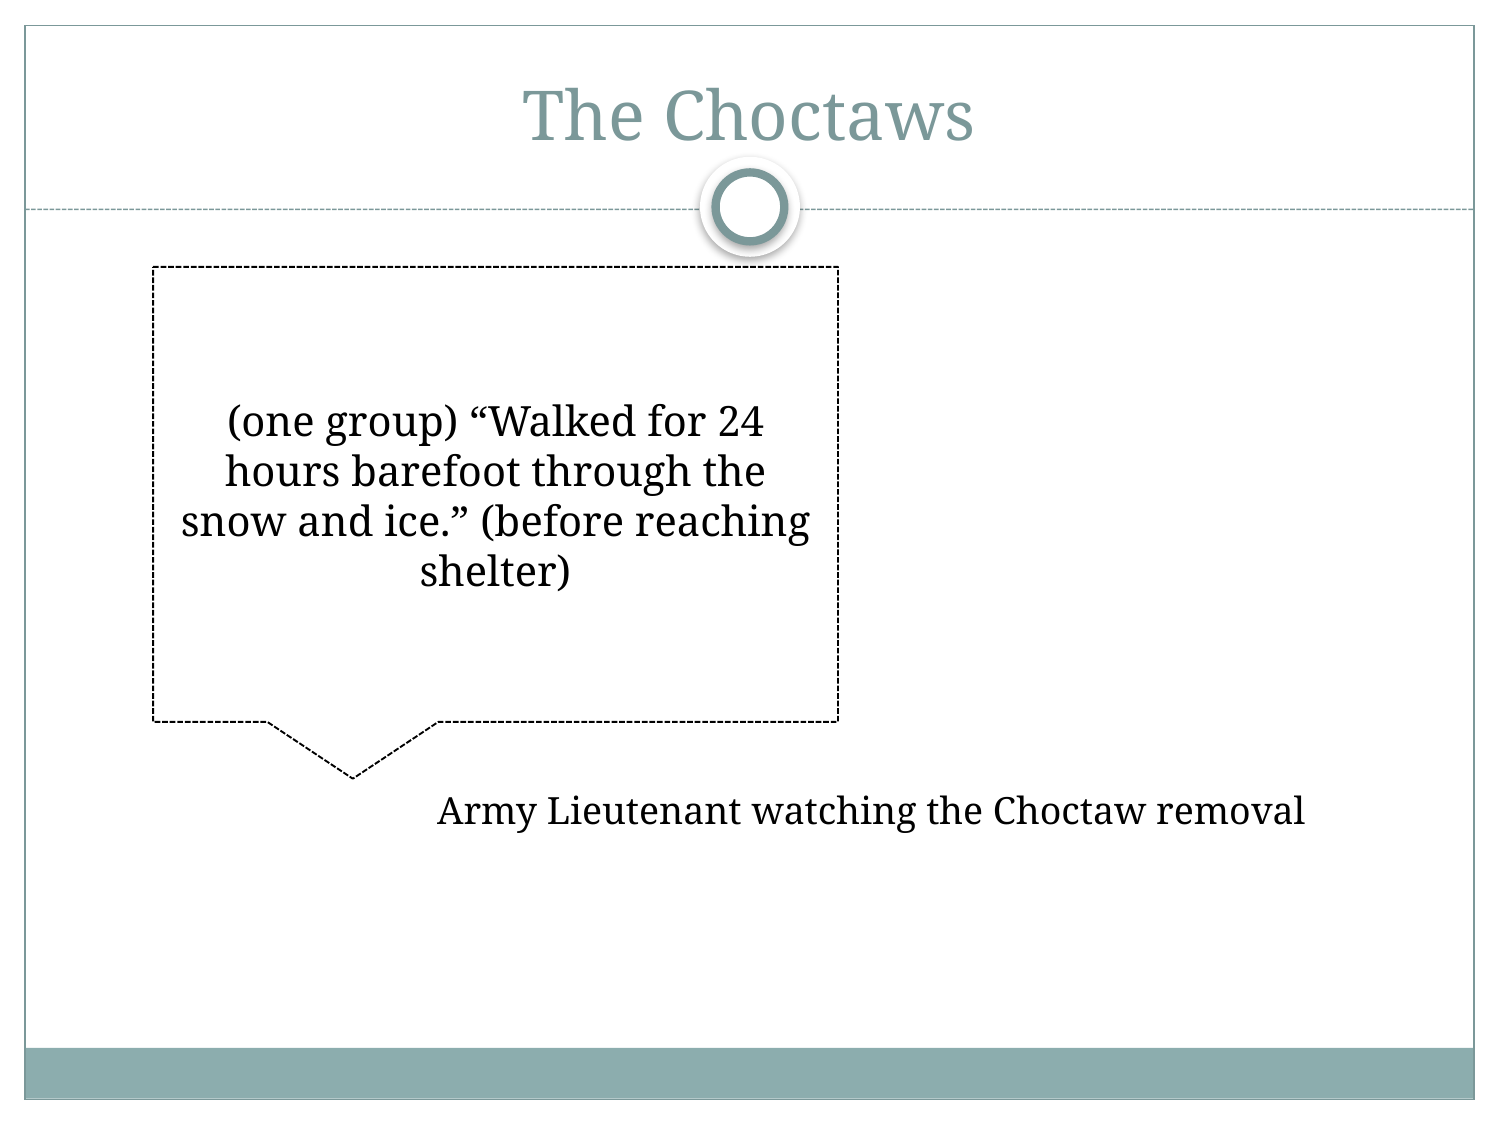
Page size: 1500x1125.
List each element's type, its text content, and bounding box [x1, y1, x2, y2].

title The Choctaws [49, 37, 1450, 163]
text_box (one group) “Walked for 24 hours barefoot through the snow and ice.” (before reaching shelter) [152, 265, 839, 780]
text_box Army Lieutenant watching the Choctaw removal [422, 779, 1323, 840]
